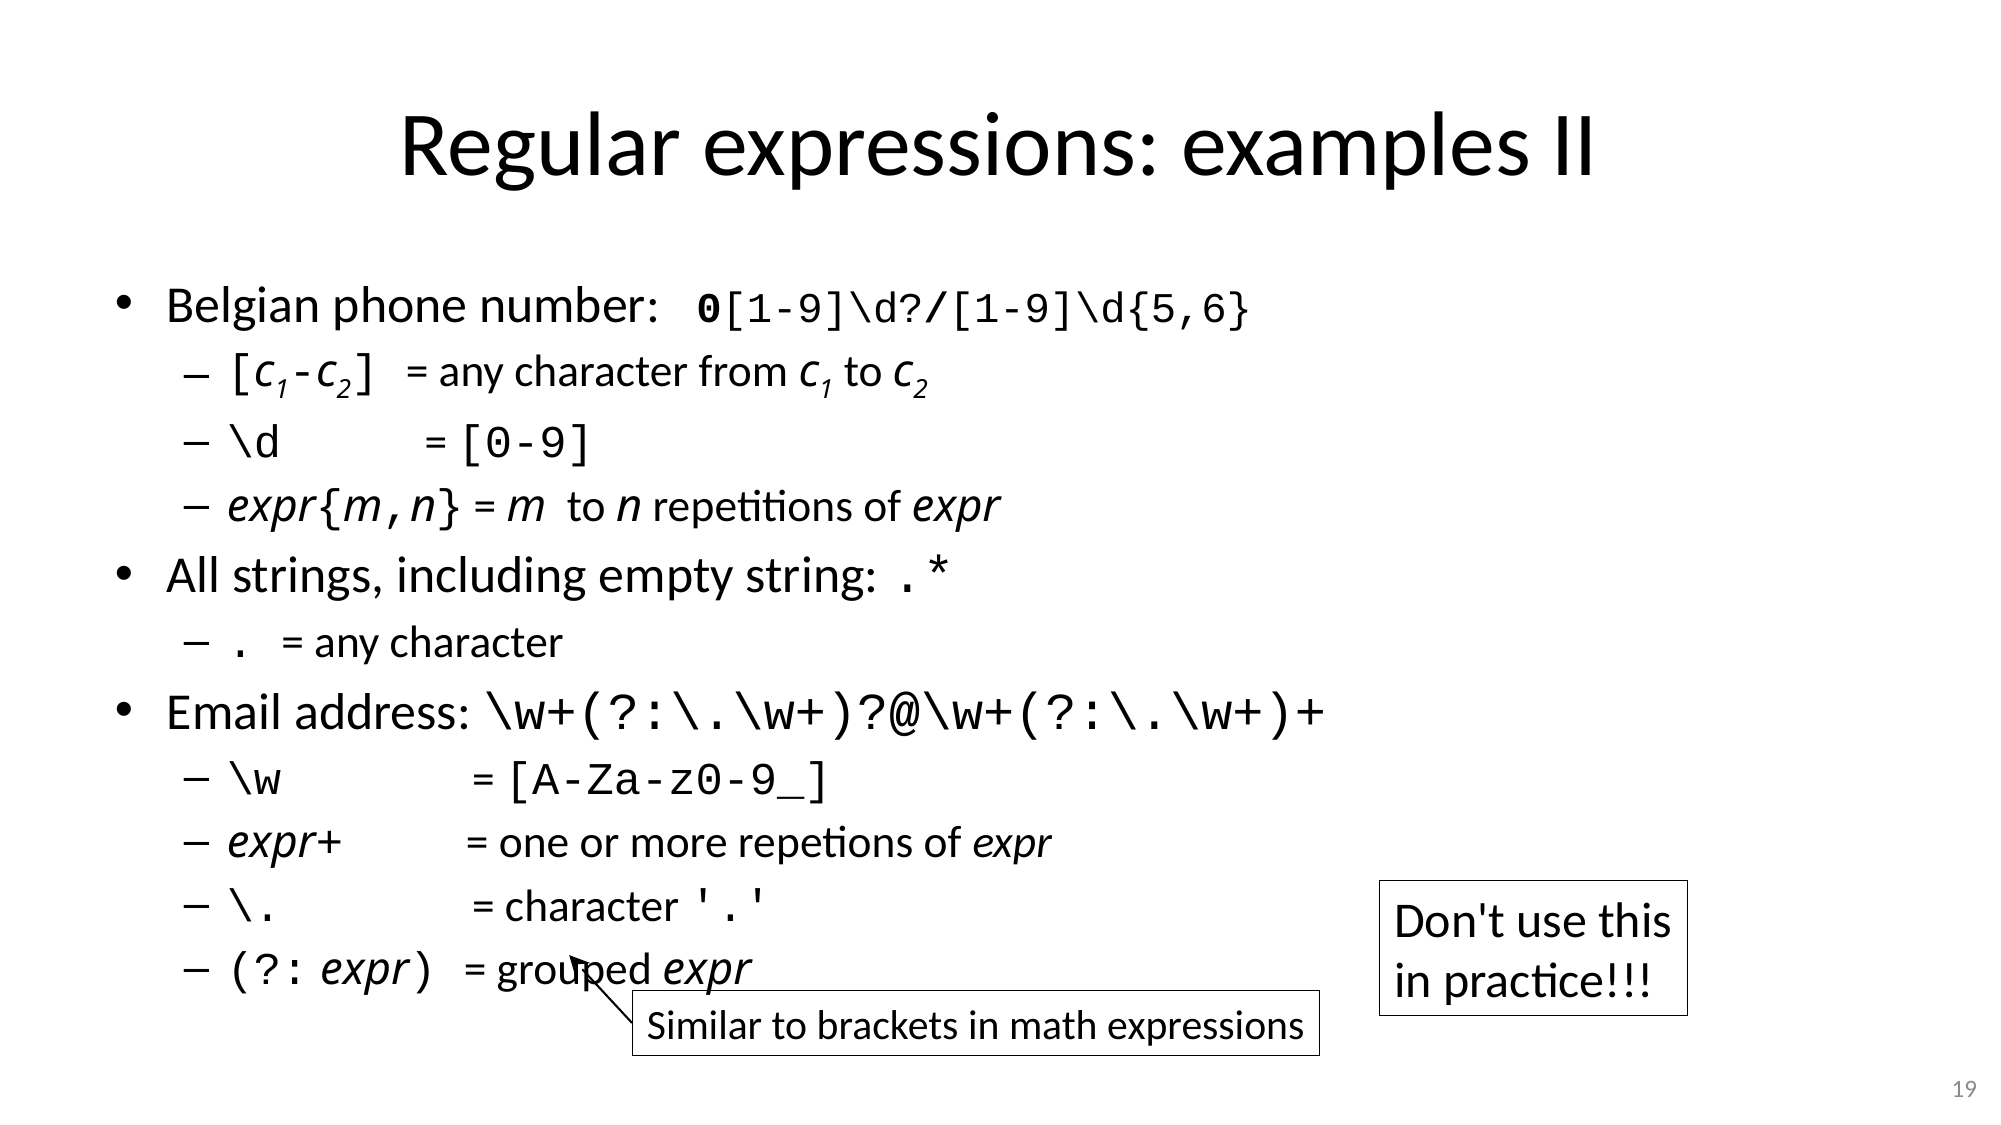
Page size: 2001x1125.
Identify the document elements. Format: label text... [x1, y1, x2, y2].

list Belgian phone number: 0[1-9]\d?/[1-9]\d{5,6} [c1-c2] = any character from c1 to c2 \d = [0-9] expr{m,n} = m to n repetitions of expr All strings, including empty string: .* . = any character Email address: \w+(?:\.\w+)?@\w+(?:\.\w+)+ \w = [A-Za-z0-9_] expr+ = one or more repetions of expr \. = character '.' (?: expr) = grouped expr [99, 262, 1900, 1005]
title Regular expressions: examples II [99, 45, 1900, 233]
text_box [568, 954, 1324, 1057]
slide_number 19 [1525, 1057, 1993, 1118]
text_box Don't use this in practice!!! [1379, 880, 1688, 1016]
